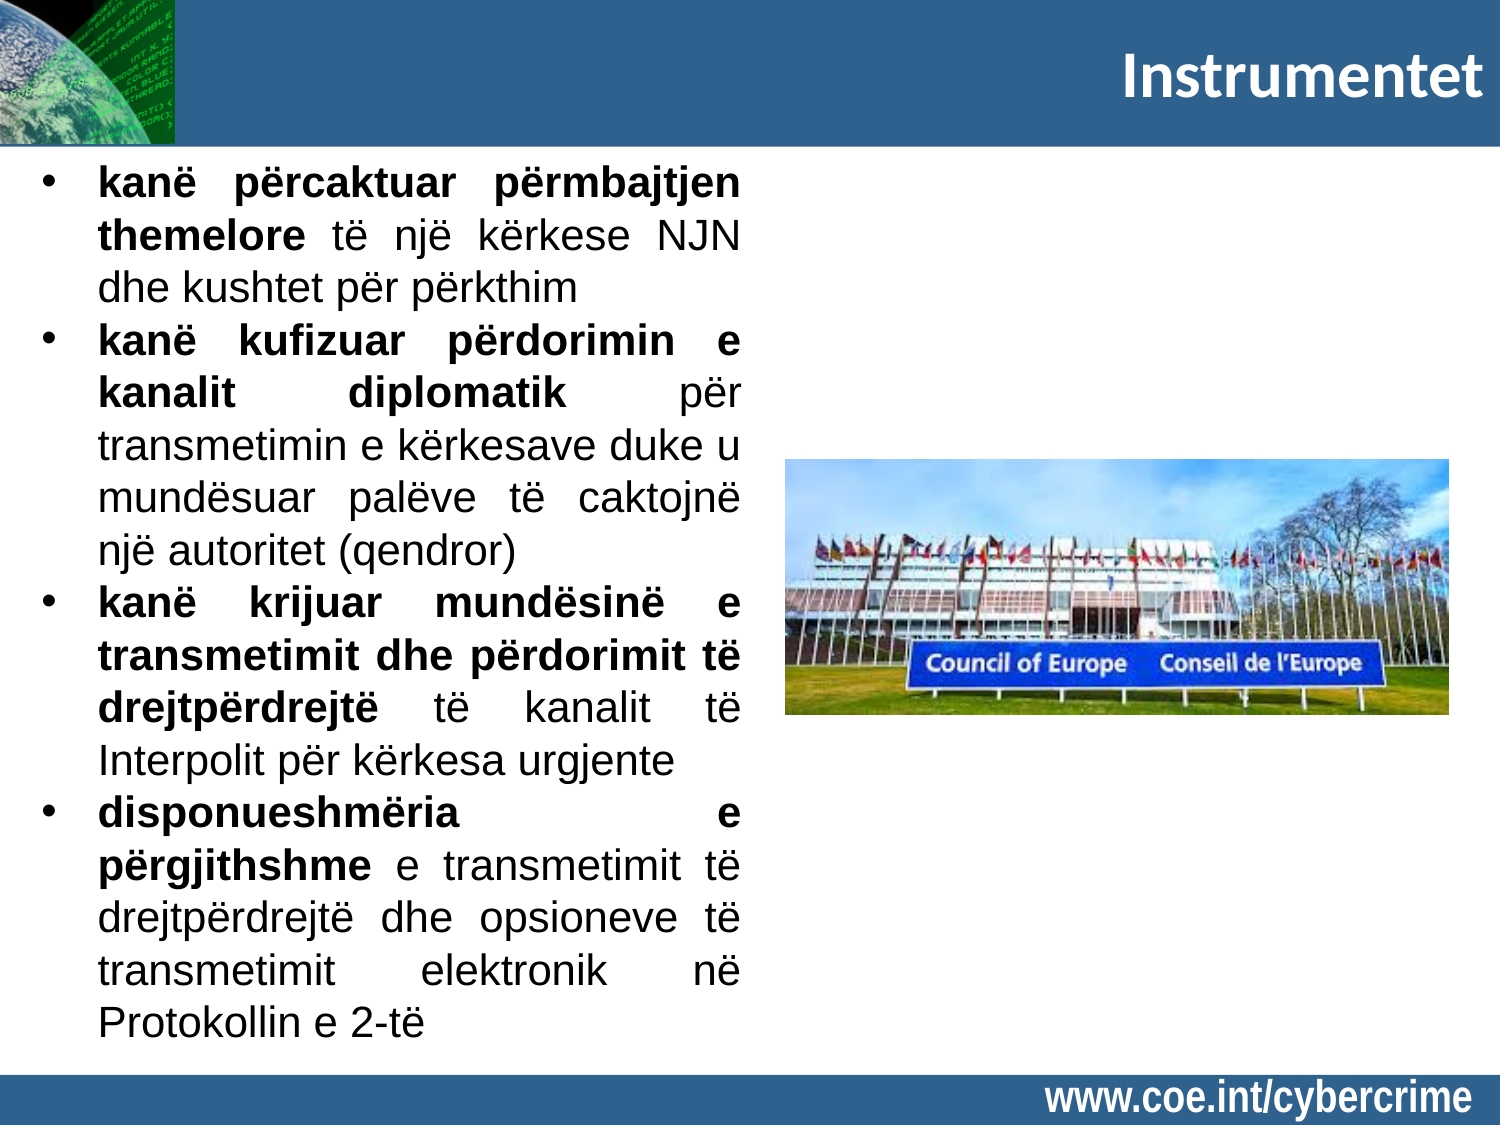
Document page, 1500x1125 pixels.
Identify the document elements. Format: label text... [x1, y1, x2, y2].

text_box kanë përcaktuar përmbajtjen themelore të një kërkese NJN dhe kushtet për përkthim kanë kufizuar përdorimin e kanalit diplomatik për transmetimin e kërkesave duke u mundësuar palëve të caktojnë një autoritet (qendror) kanë krijuar mundësinë e transmetimit dhe përdorimit të drejtpërdrejtë të kanalit të Interpolit për kërkesa urgjente disponueshmëria e përgjithshme e transmetimit të drejtpërdrejtë dhe opsioneve të transmetimit elektronik në Protokollin e 2-të [0, 146, 757, 1109]
text_box [0, 1073, 1030, 1125]
picture [0, 0, 175, 144]
text_box Instrumentet [179, 0, 1500, 149]
text_box www.coe.int/cybercrime [1030, 1059, 1500, 1125]
picture [785, 459, 1450, 715]
